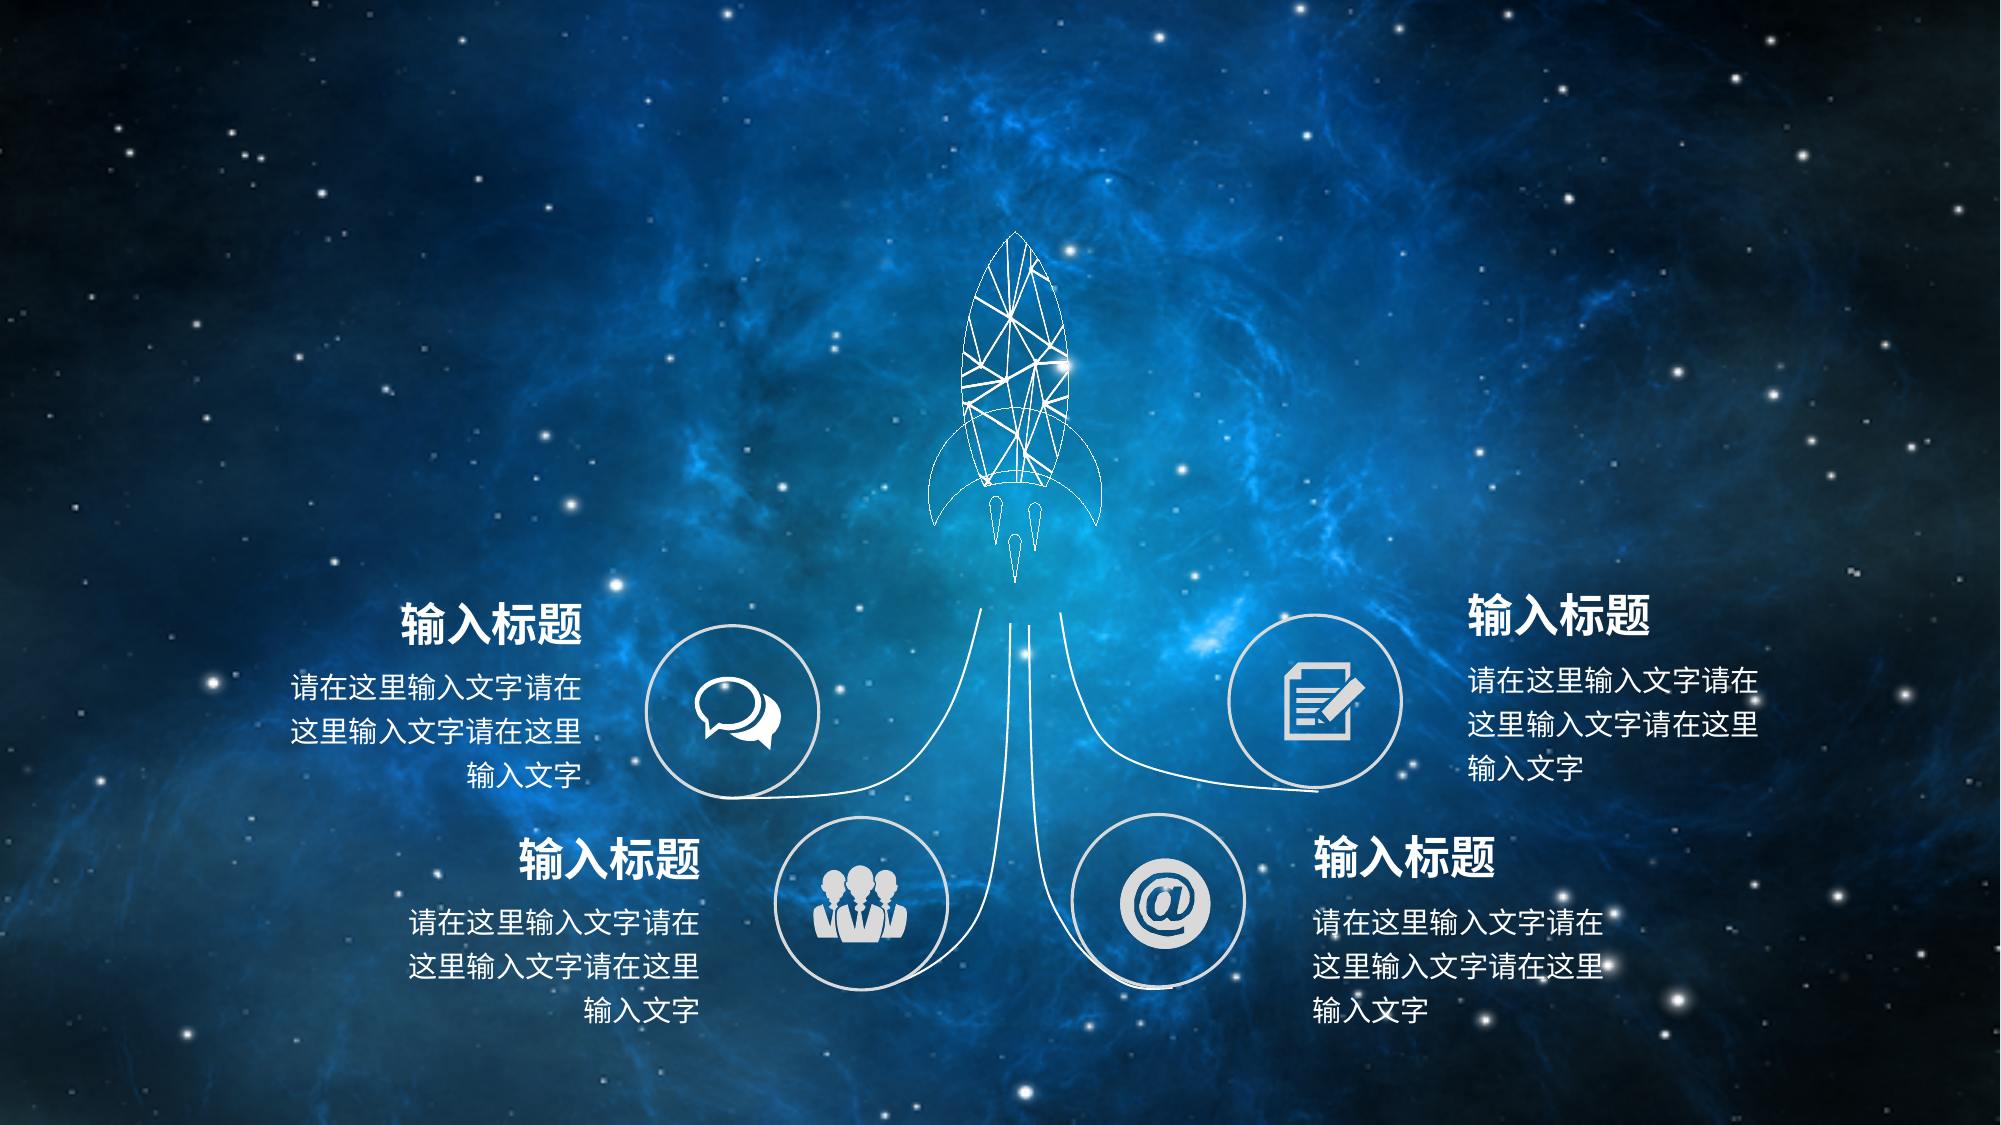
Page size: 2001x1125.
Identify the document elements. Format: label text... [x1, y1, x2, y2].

text_box [1027, 625, 1173, 990]
text_box 输入标题 [1297, 821, 1544, 890]
text_box [1059, 612, 1319, 793]
text_box [1071, 813, 1246, 988]
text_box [1120, 858, 1211, 949]
text_box 输入标题 [385, 589, 631, 658]
text_box 请在这里输入文字请在这里输入文字请在这里输入文字 [270, 653, 598, 800]
text_box 输入标题 [502, 824, 749, 893]
text_box [901, 623, 1012, 983]
text_box 请在这里输入文字请在这里输入文字请在这里输入文字 [388, 888, 716, 1035]
text_box [1284, 662, 1351, 741]
text_box [645, 624, 820, 799]
text_box [1227, 614, 1403, 789]
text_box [928, 231, 1102, 583]
text_box 输入标题 [1452, 579, 1699, 648]
text_box [694, 676, 762, 740]
text_box 请在这里输入文字请在这里输入文字请在这里输入文字 [1452, 646, 1780, 793]
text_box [813, 865, 907, 943]
text_box [720, 608, 983, 800]
text_box 请在这里输入文字请在这里输入文字请在这里输入文字 [1298, 888, 1625, 1035]
text_box [1296, 677, 1366, 722]
picture [0, 0, 2001, 1125]
text_box [729, 693, 781, 751]
text_box [774, 816, 949, 991]
